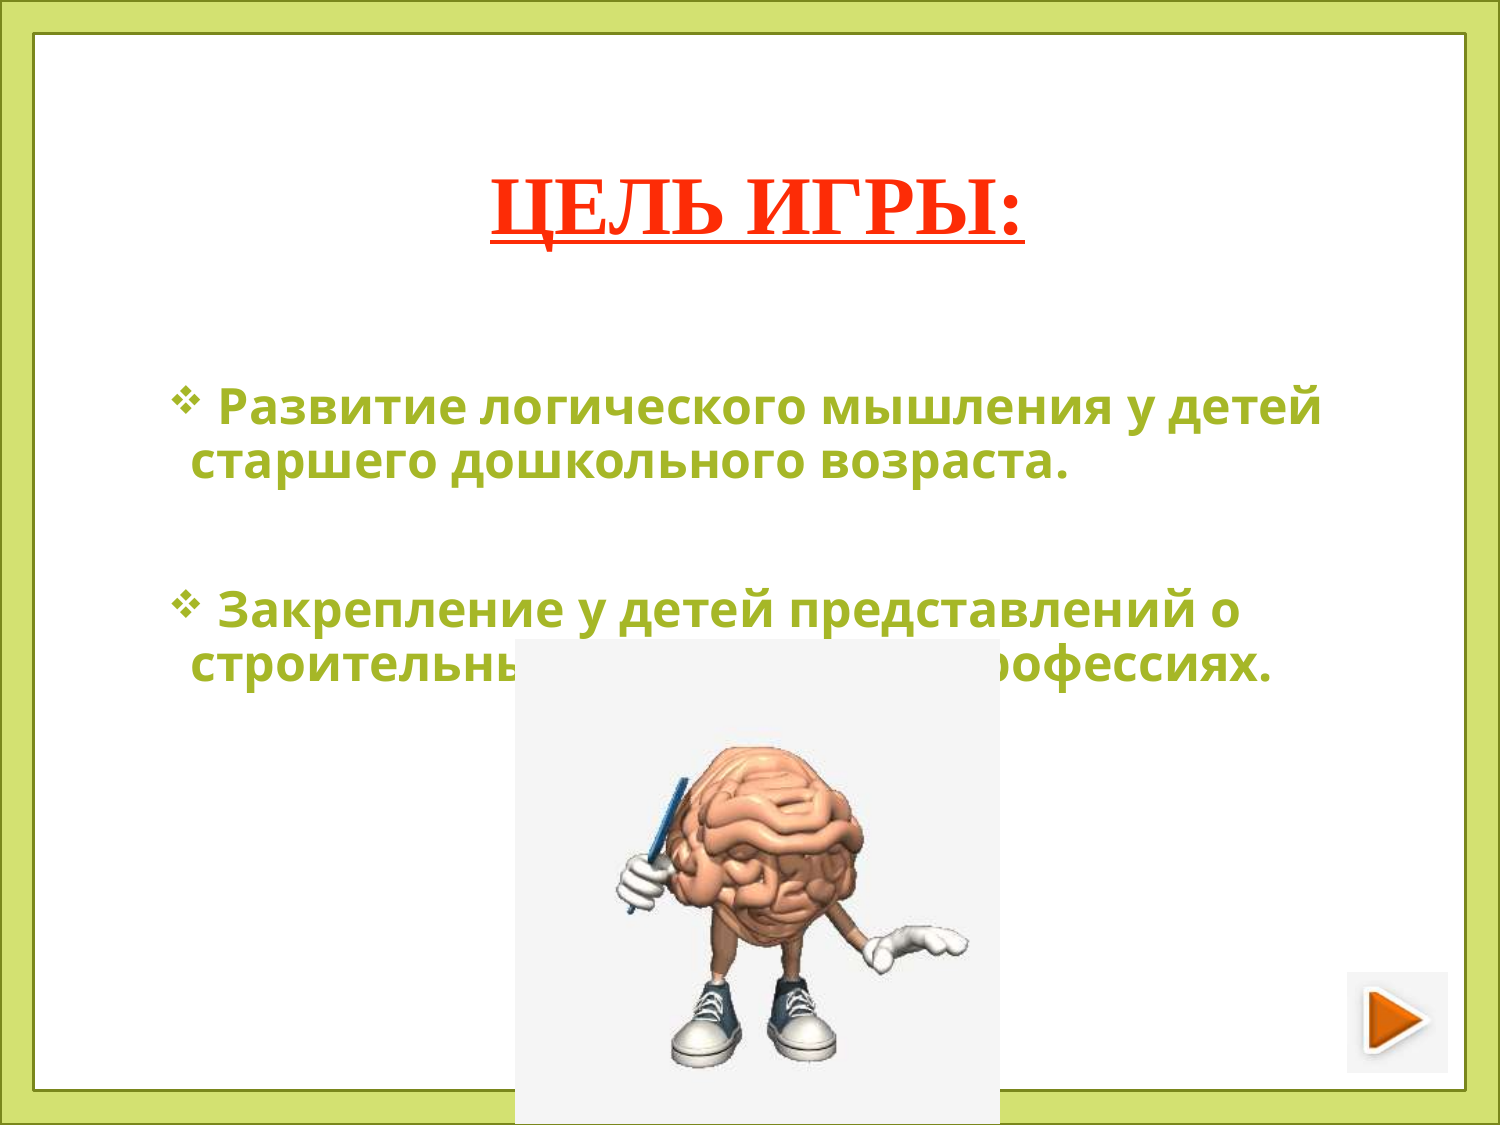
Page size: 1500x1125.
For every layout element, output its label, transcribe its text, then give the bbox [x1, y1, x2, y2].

list Развитие логического мышления у детей старшего дошкольного возраста. Закрепление у детей представлений о строительных и творческих профессиях. [147, 373, 1500, 841]
picture [1347, 972, 1448, 1073]
title ЦЕЛЬ ИГРЫ: [52, 142, 1463, 274]
picture [515, 638, 1001, 1124]
